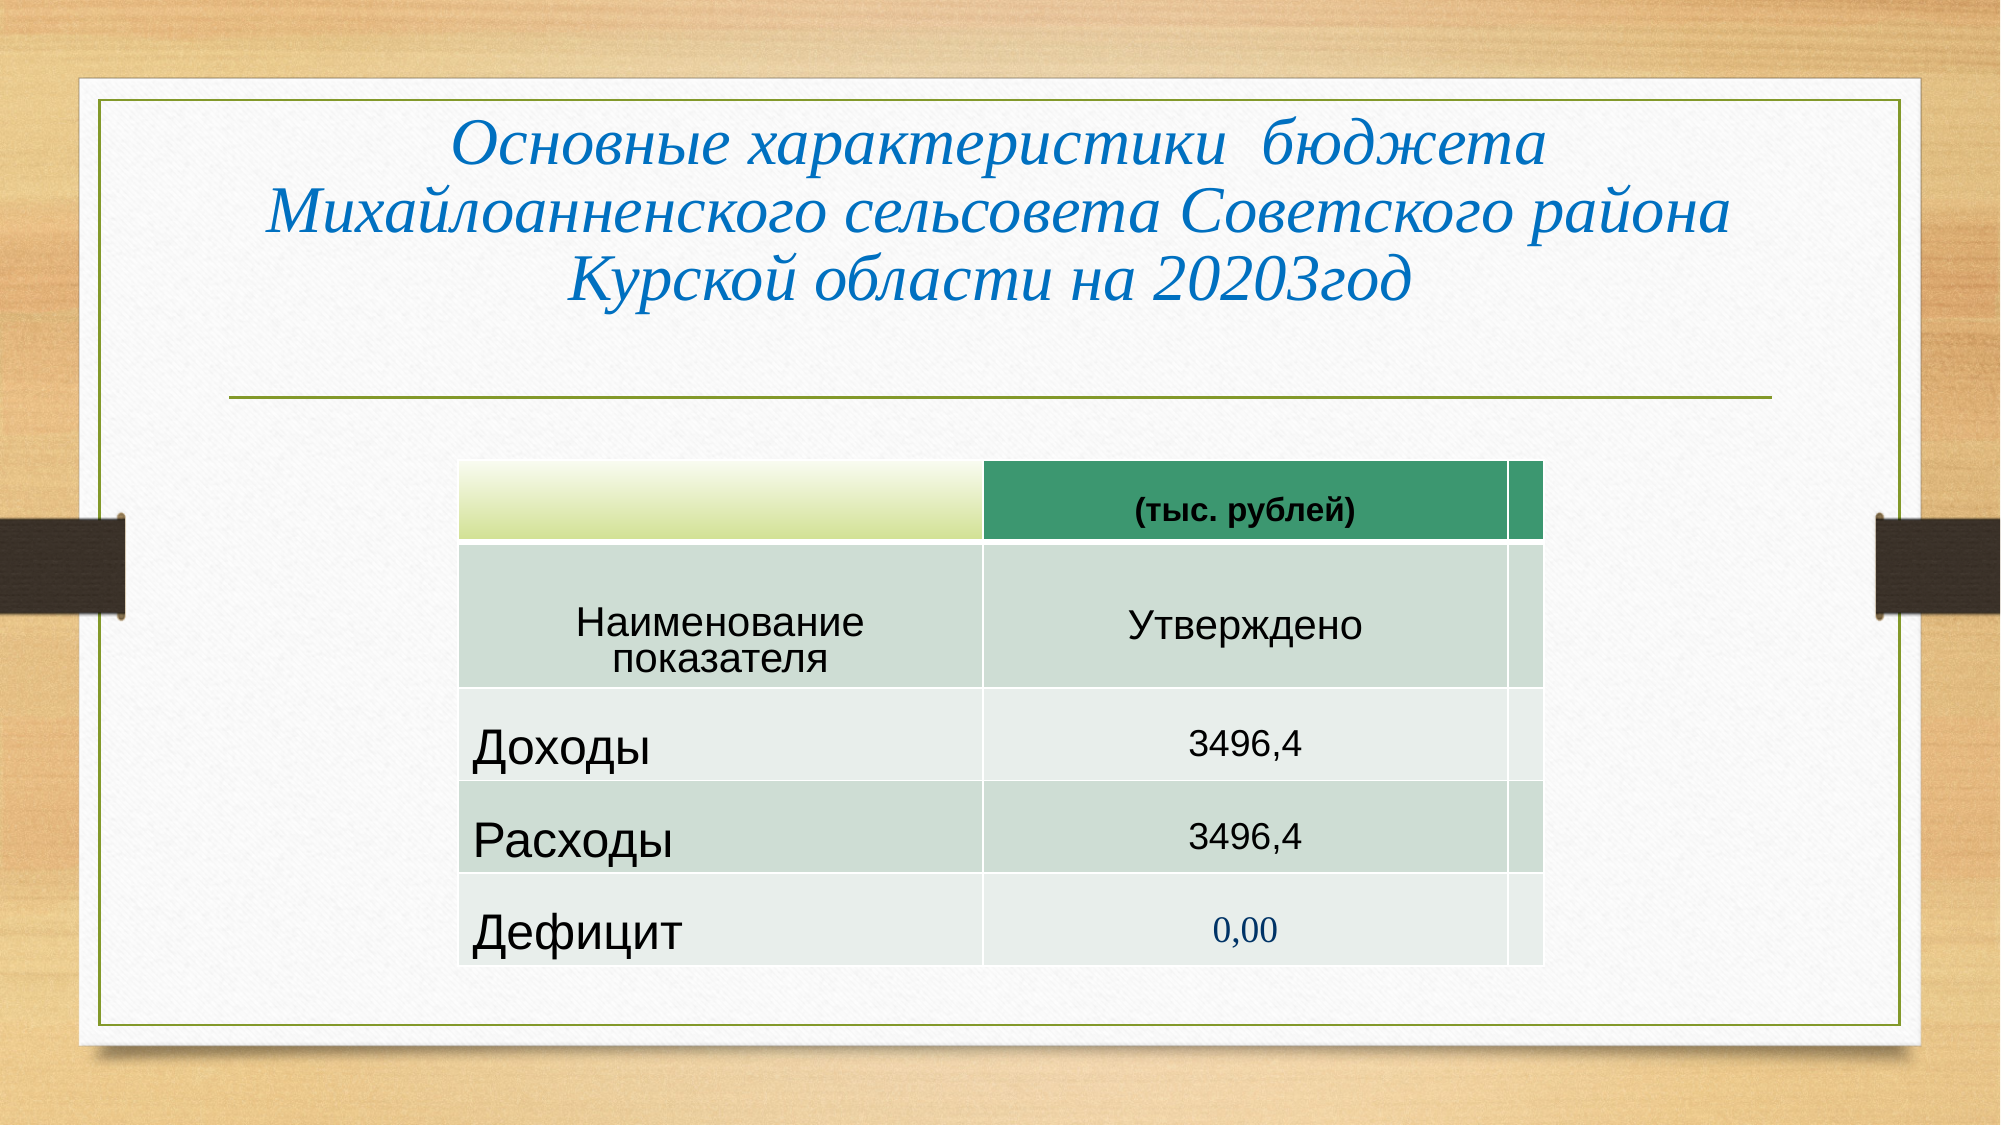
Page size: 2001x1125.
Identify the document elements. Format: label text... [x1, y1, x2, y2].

table_cell 3496,4 [984, 689, 1507, 780]
table_header [1509, 461, 1543, 539]
table_cell Дефицит [459, 874, 982, 965]
table_cell Наименование показателя [459, 545, 982, 687]
table_cell [1509, 545, 1543, 687]
table_cell [1509, 689, 1543, 780]
table_cell 3496,4 [984, 781, 1507, 872]
title Основные характеристики бюджета Михайлоанненского сельсовета Советского района Курской области на 20203год [212, 178, 1788, 393]
picture [0, 0, 2001, 1125]
table_header [459, 461, 982, 539]
table_cell Доходы [459, 689, 982, 780]
table_header (тыс. рублей) [984, 461, 1507, 539]
table_cell Утверждено [984, 545, 1507, 687]
table_cell [1509, 874, 1543, 965]
table_cell Расходы [459, 781, 982, 872]
table_cell [1509, 781, 1543, 872]
table_cell 0,00 [984, 874, 1507, 965]
